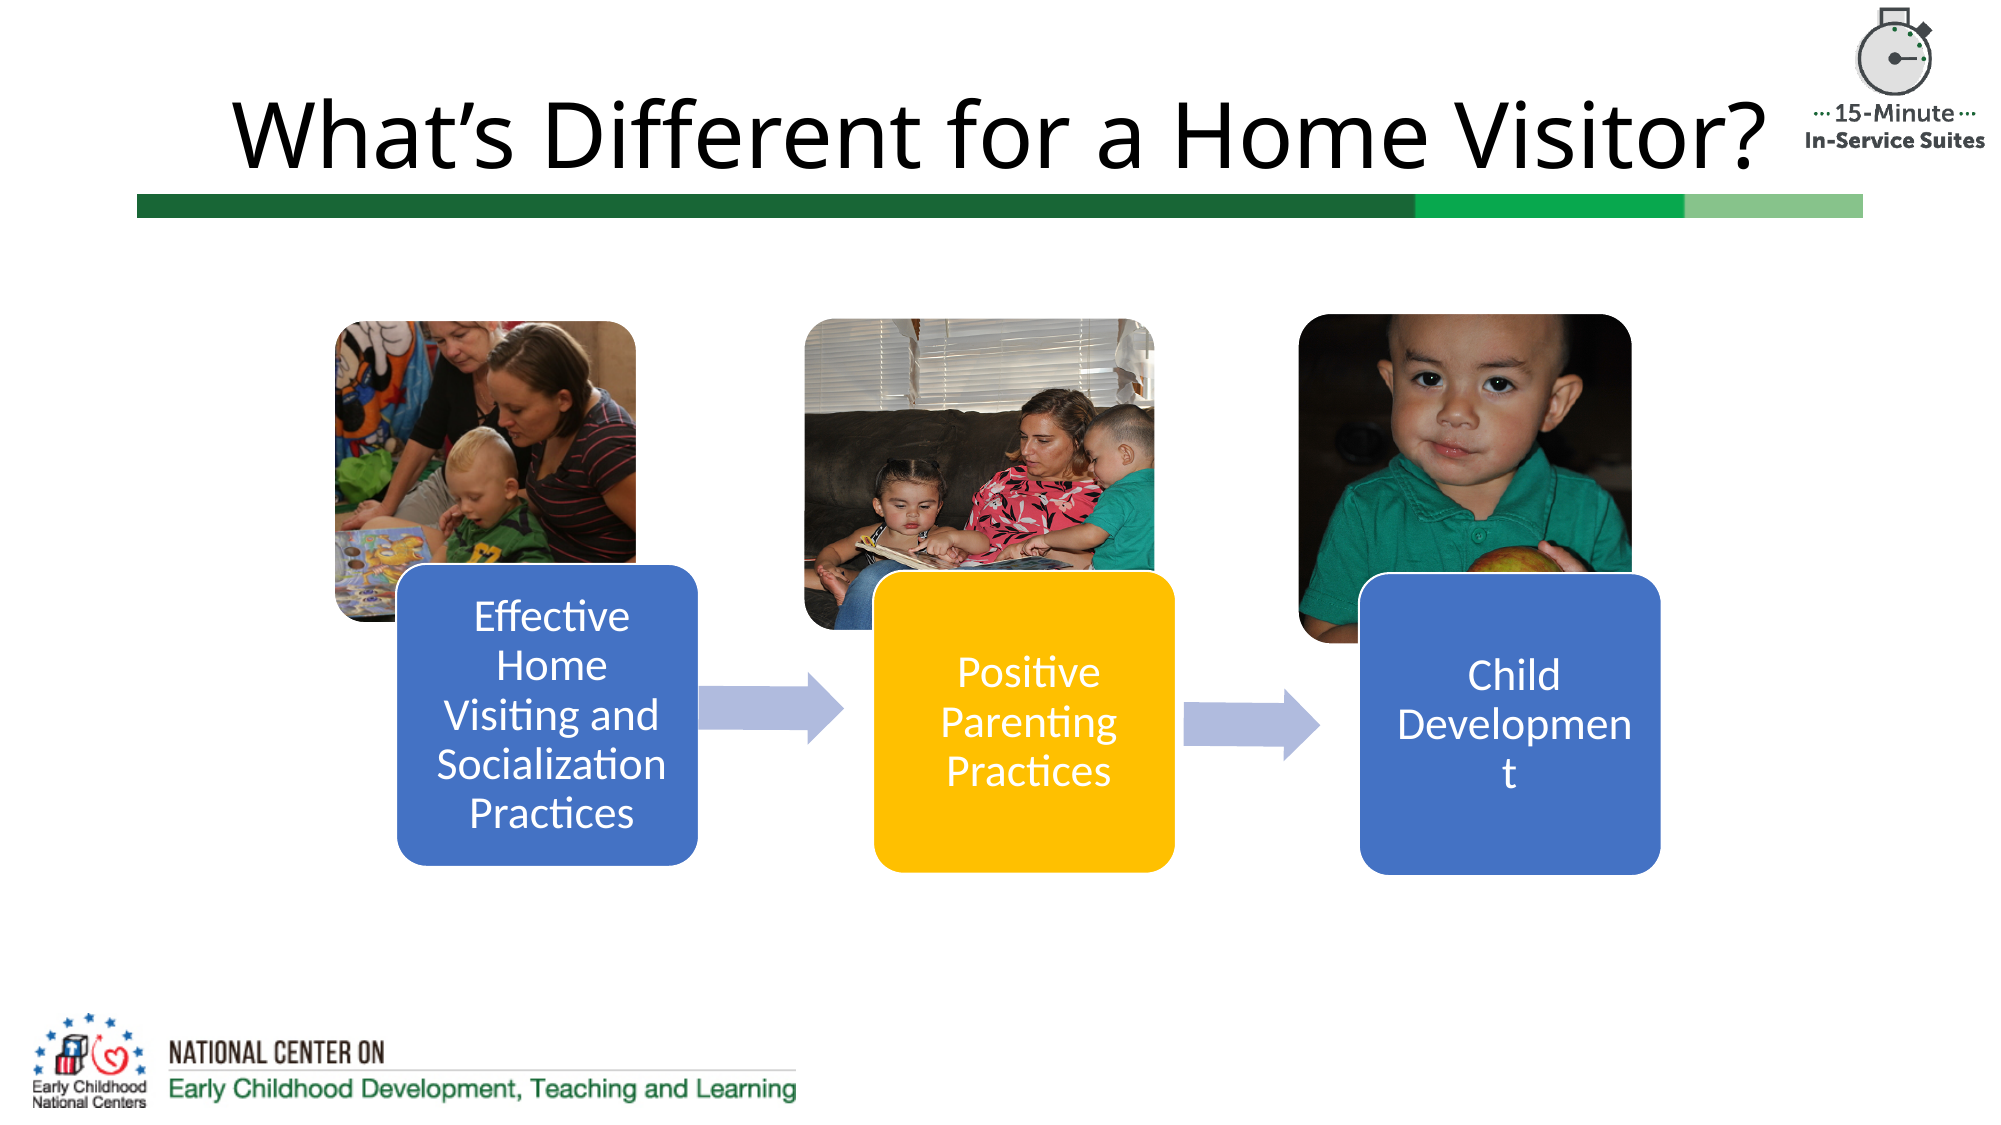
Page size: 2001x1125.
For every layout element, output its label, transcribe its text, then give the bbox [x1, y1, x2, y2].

picture [33, 1013, 796, 1108]
picture [1790, 0, 1999, 161]
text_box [333, 117, 1667, 1007]
title What’s Different for a Home Visitor? [137, 59, 1863, 218]
